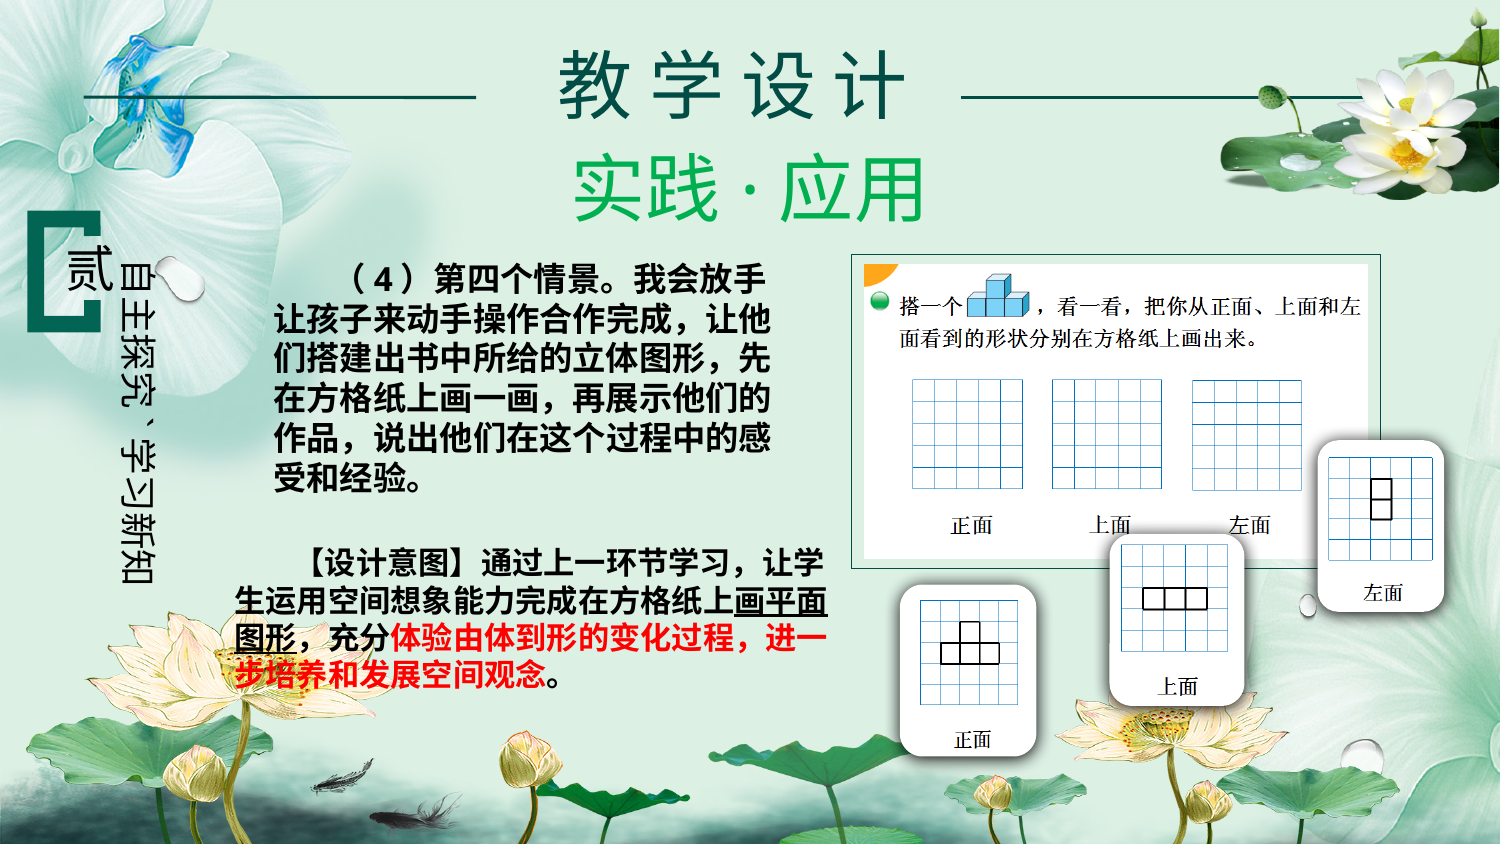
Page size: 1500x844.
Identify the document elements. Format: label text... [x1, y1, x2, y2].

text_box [35, 218, 170, 602]
text_box 实践·应用 [499, 155, 1001, 240]
picture [0, 0, 1500, 844]
text_box 教 学 设 计 [543, 30, 923, 136]
text_box 【设计意图】通过上一环节学习，让学生运用空间想象能力完成在方格纸上画平面图形，充分体验由体到形的变化过程，进一步培养和发展空间观念。 [219, 535, 850, 585]
text_box （4）第四个情景。我会放手让孩子来动手操作合作完成，让他们搭建出书中所给的立体图形，先在方格纸上画一画，再展示他们的作品，说出他们在这个过程中的感受和经验。 [258, 250, 795, 505]
